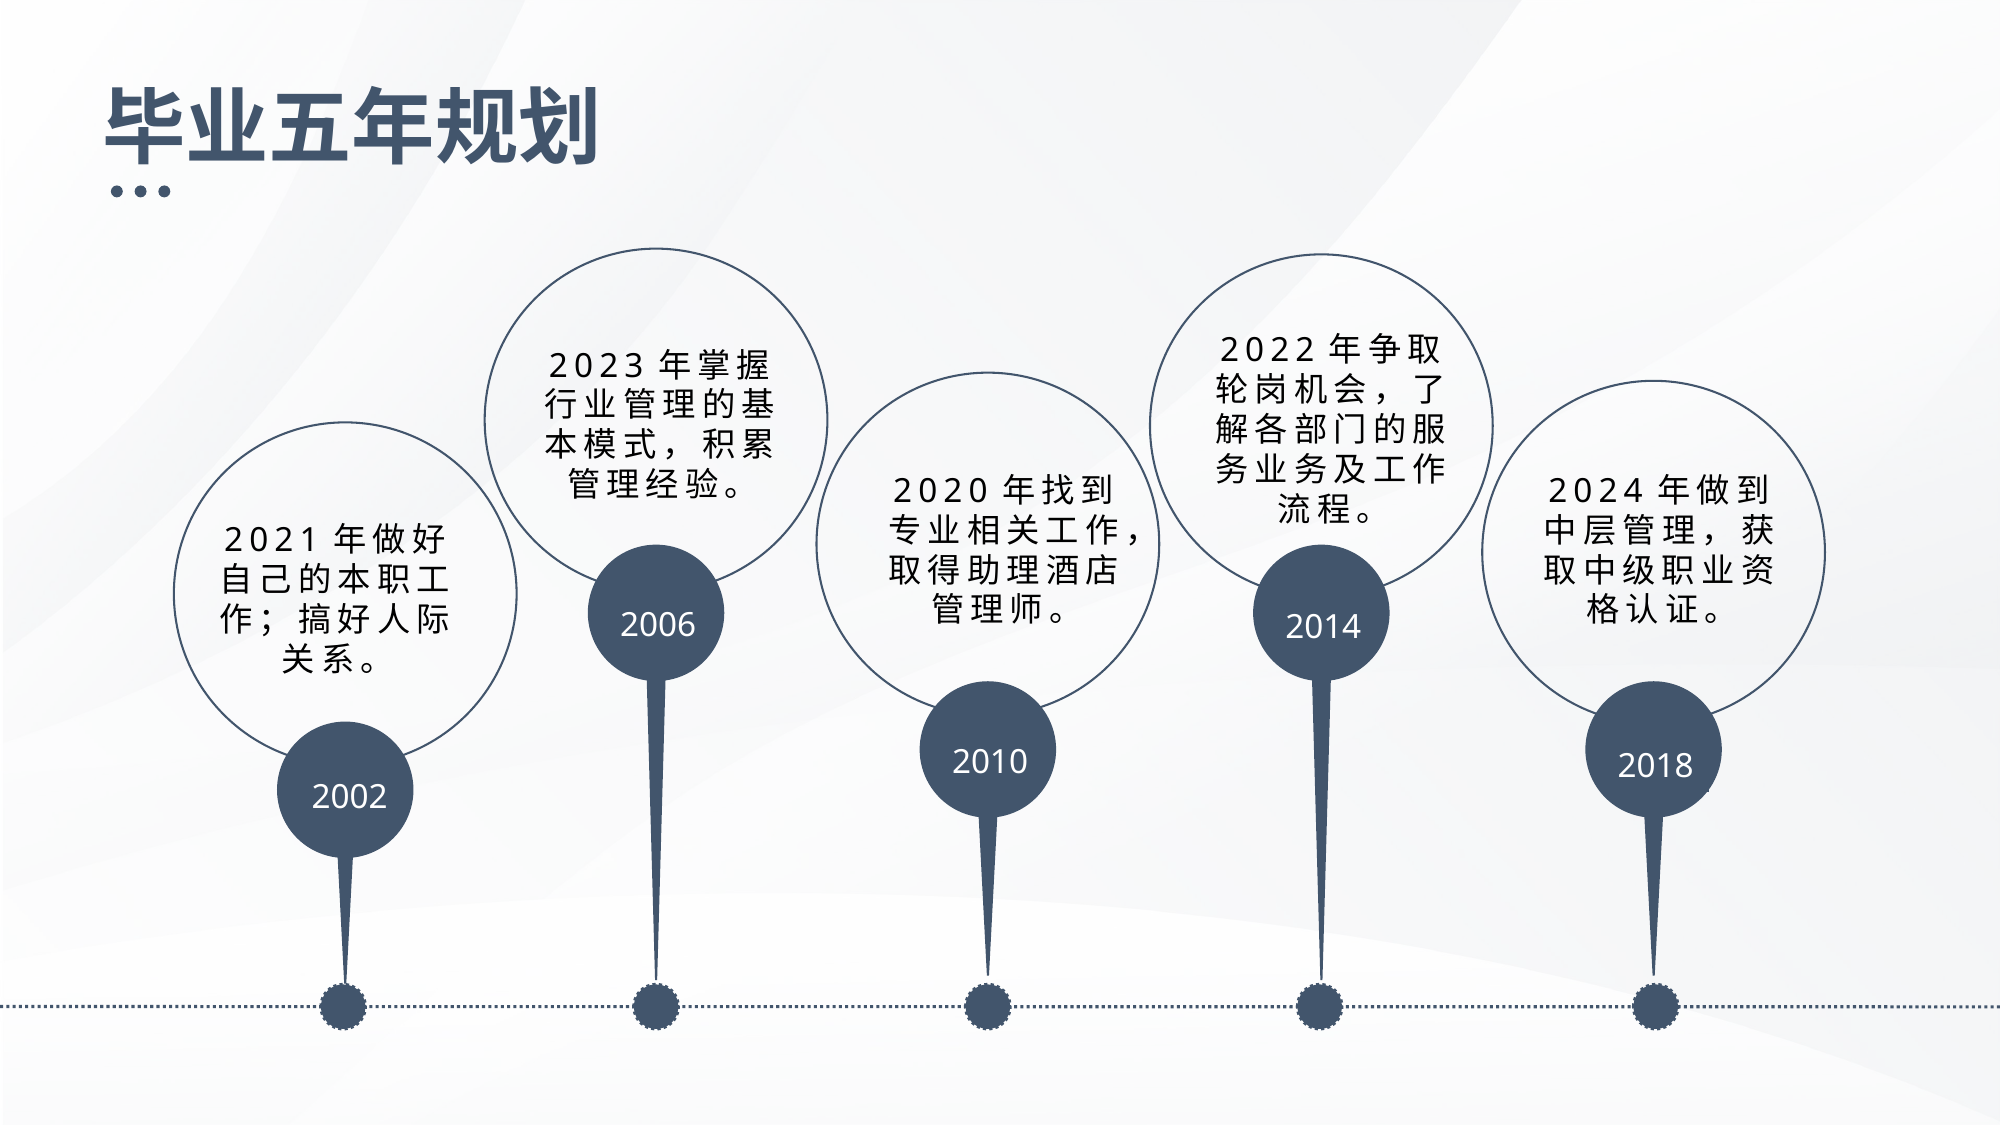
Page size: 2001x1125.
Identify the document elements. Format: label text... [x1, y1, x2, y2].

text_box 毕业五年规划 [102, 74, 1850, 175]
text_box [110, 185, 171, 198]
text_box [0, 248, 2000, 1029]
